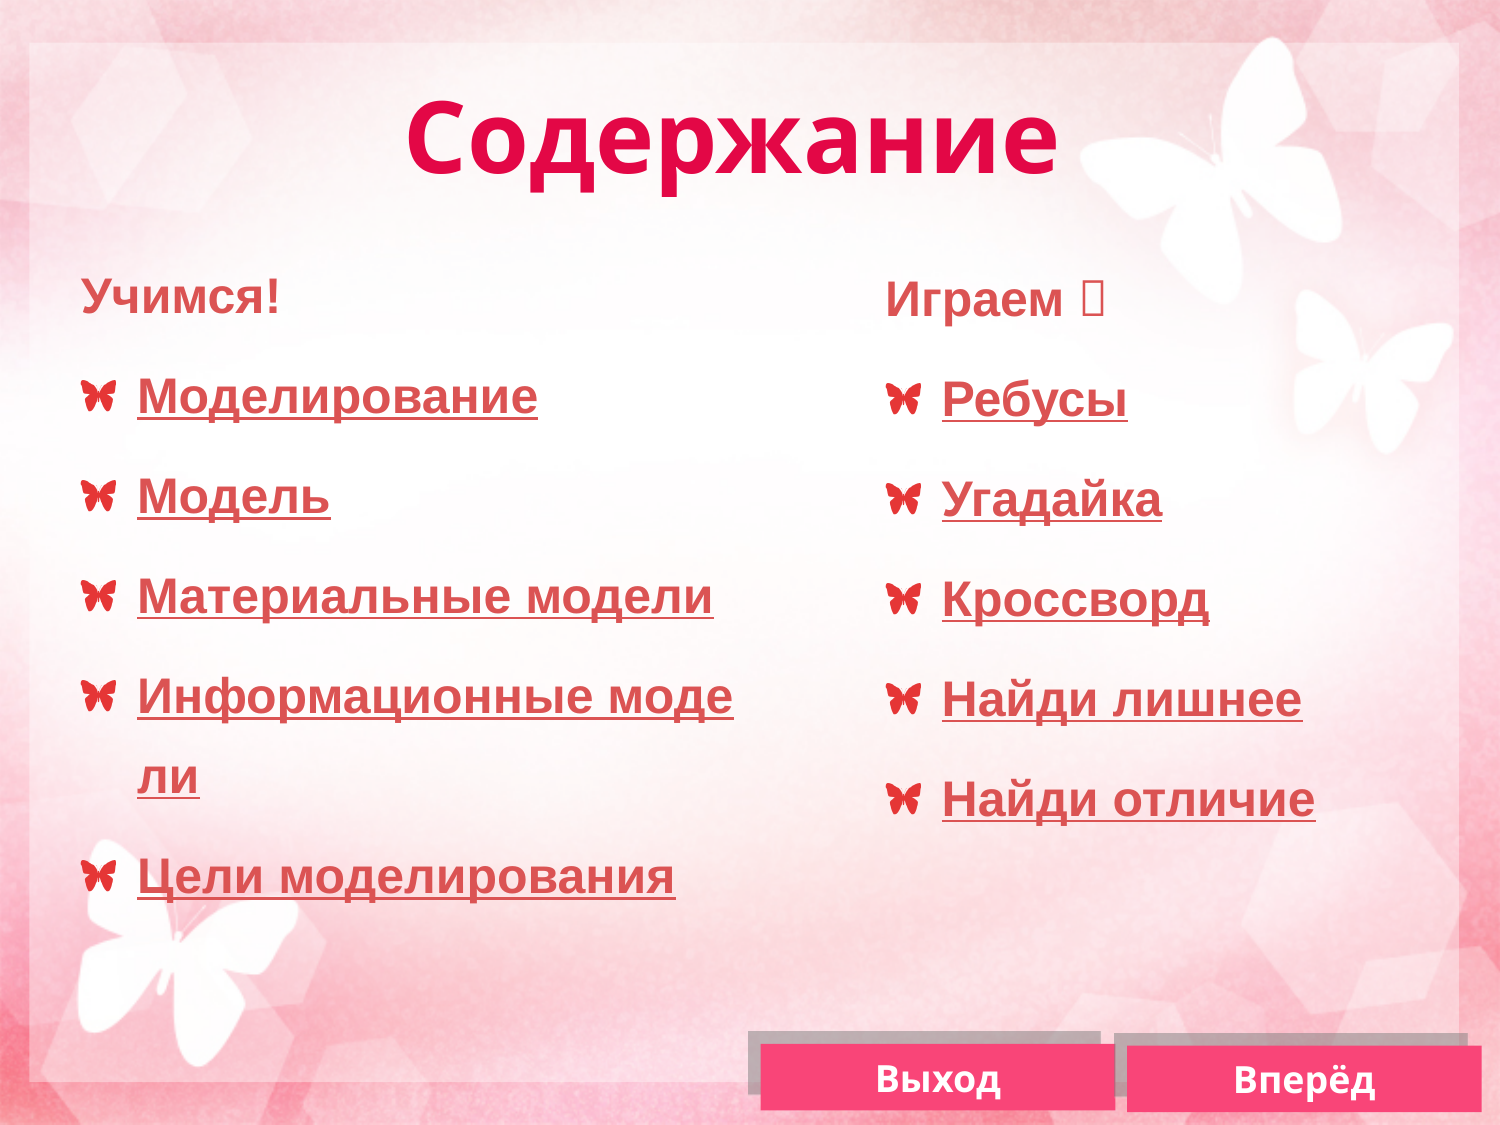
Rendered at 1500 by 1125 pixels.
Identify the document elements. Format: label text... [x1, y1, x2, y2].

text_box Содержание [218, 66, 1247, 202]
list Играем  Ребусы Угадайка Кроссворд Найди лишнее Найди отличие [870, 229, 1480, 972]
text_box [29, 42, 1459, 1083]
text_box Вперёд [1127, 1045, 1482, 1113]
picture [0, 0, 1500, 1125]
list Учимся! Моделирование Модель Материальные модели Информационные модели Цели моделирования [65, 226, 750, 969]
text_box Выход [760, 1043, 1116, 1111]
